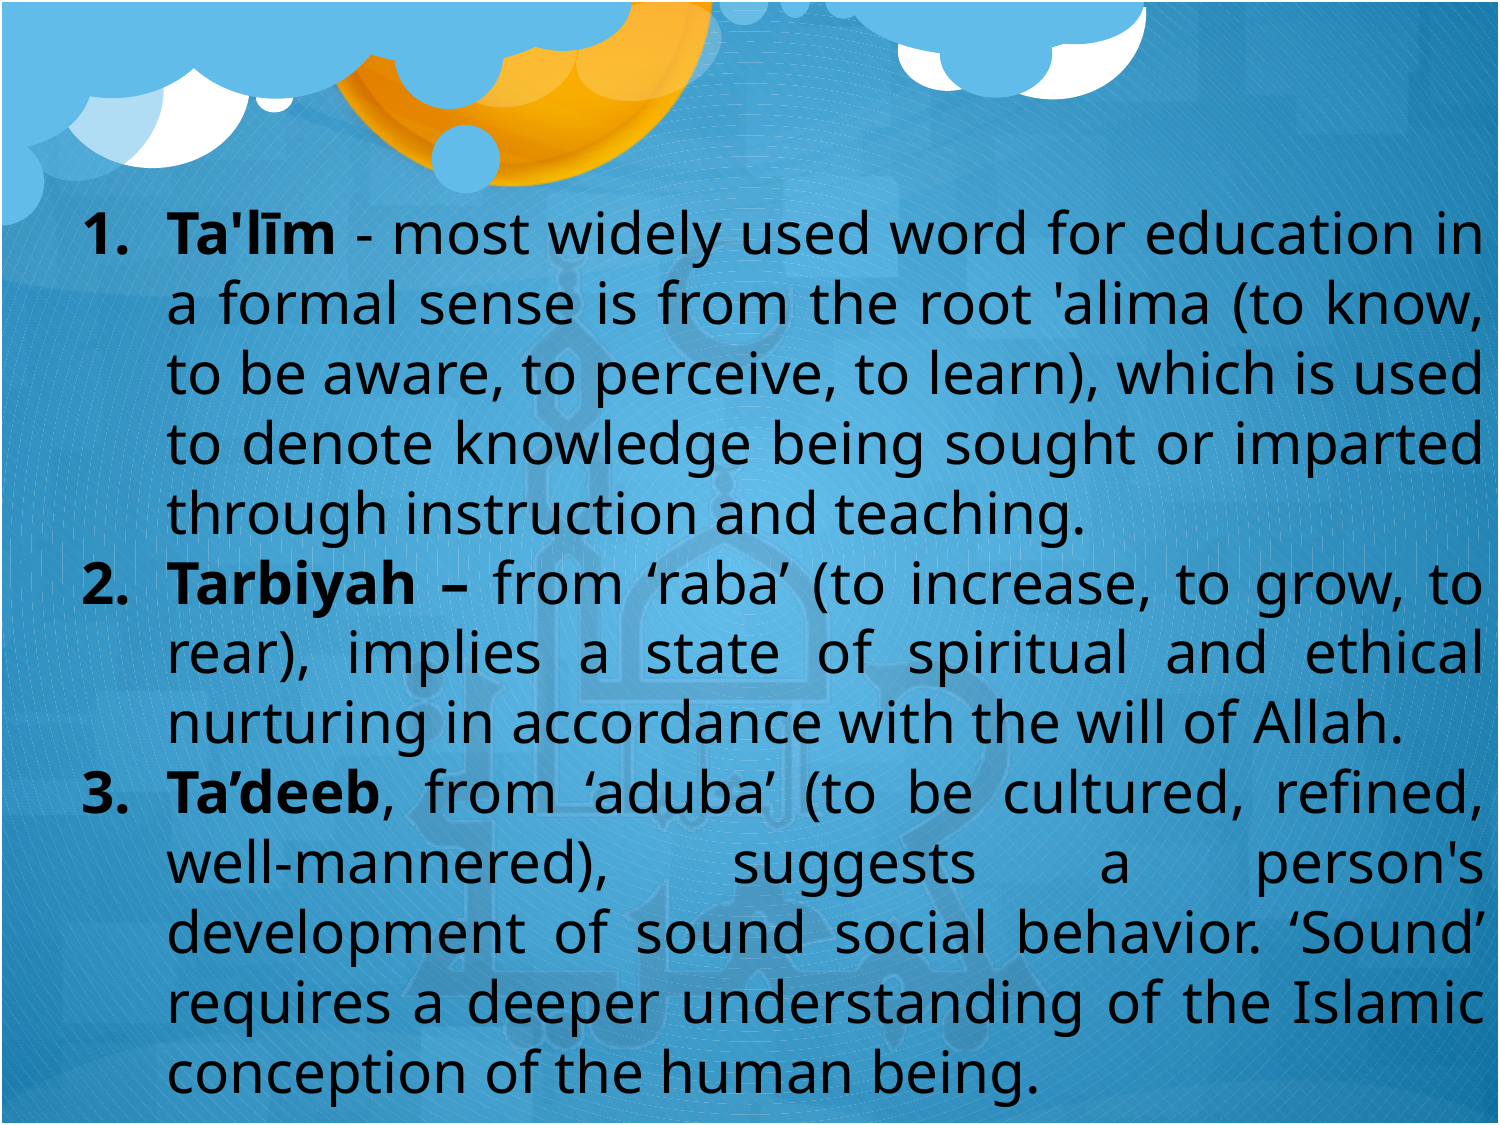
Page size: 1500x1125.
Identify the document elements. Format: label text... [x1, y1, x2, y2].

picture [2, 2, 1498, 1123]
picture [352, 200, 1067, 1092]
text_box Ta'līm - most widely used word for education in a formal sense is from the root 'alima (to know, to be aware, to perceive, to learn), which is used to denote knowledge being sought or imparted through instruction and teaching. Tarbiyah – from ‘raba’ (to increase, to grow, to rear), implies a state of spiritual and ethical nurturing in accordance with the will of Allah. Ta’deeb, from ‘aduba’ (to be cultured, refined, well-mannered), suggests a person's development of sound social behavior. ‘Sound’ requires a deeper understanding of the Islamic conception of the human being. [66, 188, 1500, 1113]
